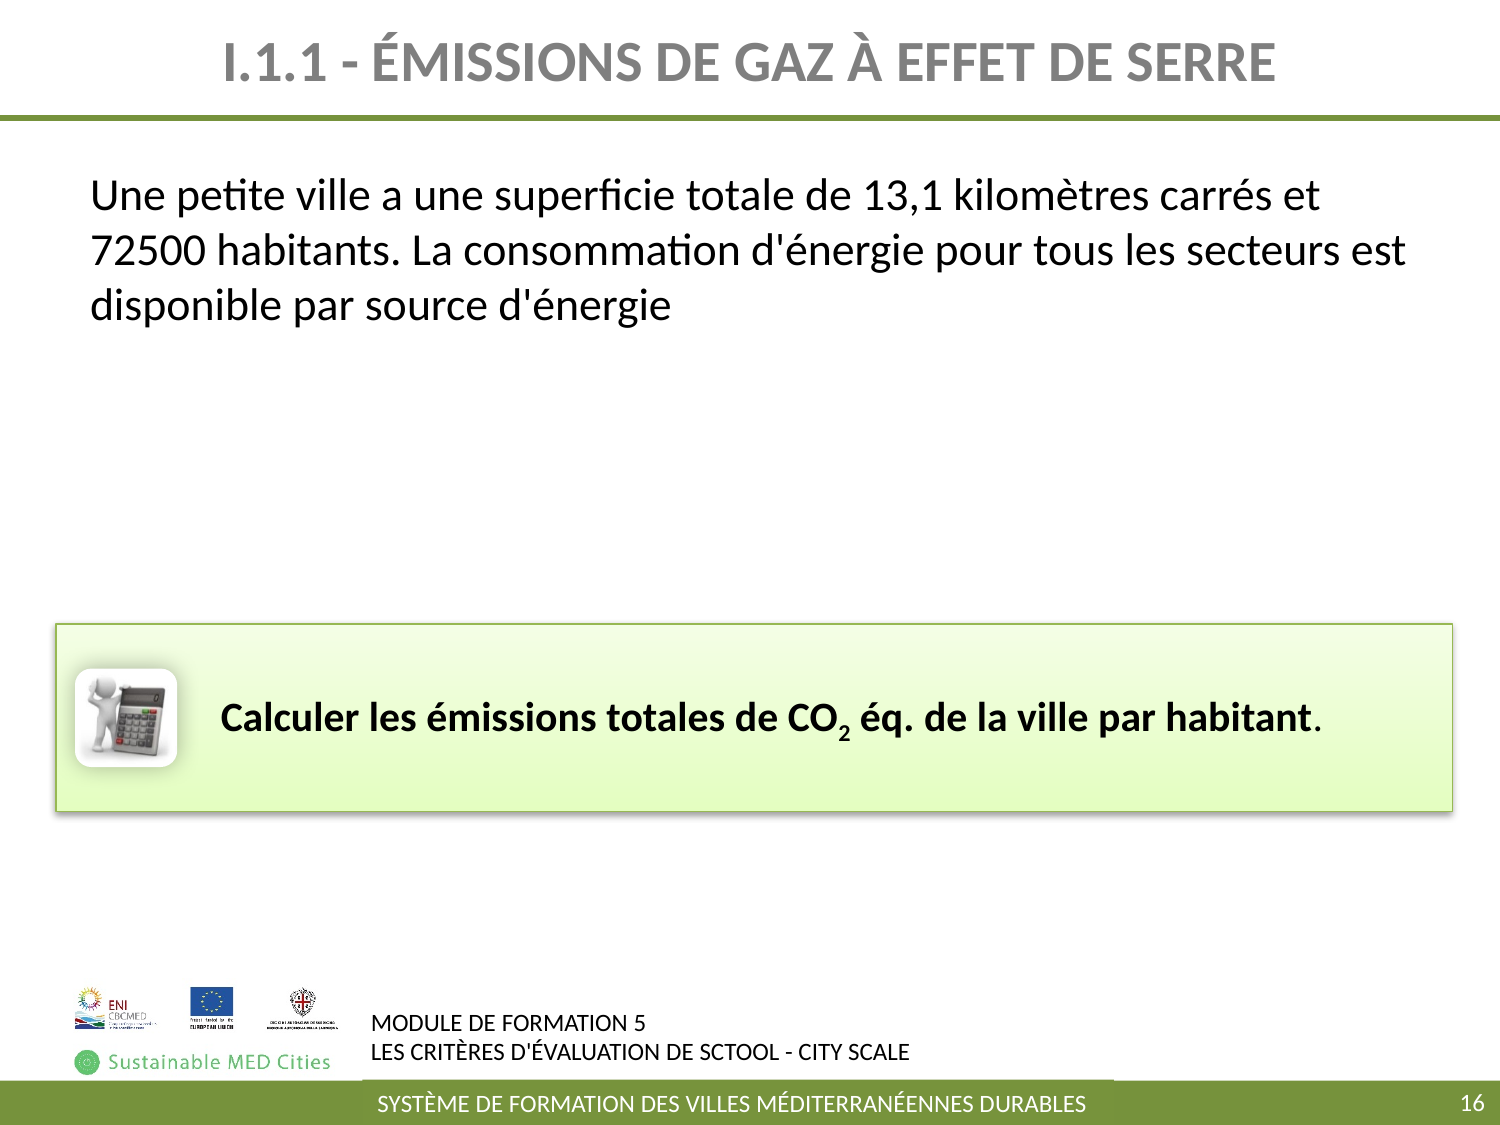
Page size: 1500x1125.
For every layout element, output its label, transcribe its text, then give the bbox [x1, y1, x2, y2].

slide_number ‹#› [1149, 1078, 1500, 1125]
text_box SYSTÈME DE FORMATION DES VILLES MÉDITERRANÉENNES DURABLES [362, 1079, 1114, 1125]
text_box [55, 623, 1453, 812]
title I.1.1 - ÉMISSIONS DE GAZ À EFFET DE SERRE [0, 0, 1500, 117]
picture [62, 978, 356, 1080]
list Une petite ville a une superficie totale de 13,1 kilomètres carrés et 72500 habitants. La consommation d'énergie pour tous les secteurs est disponible par source d'énergie [75, 157, 1426, 531]
